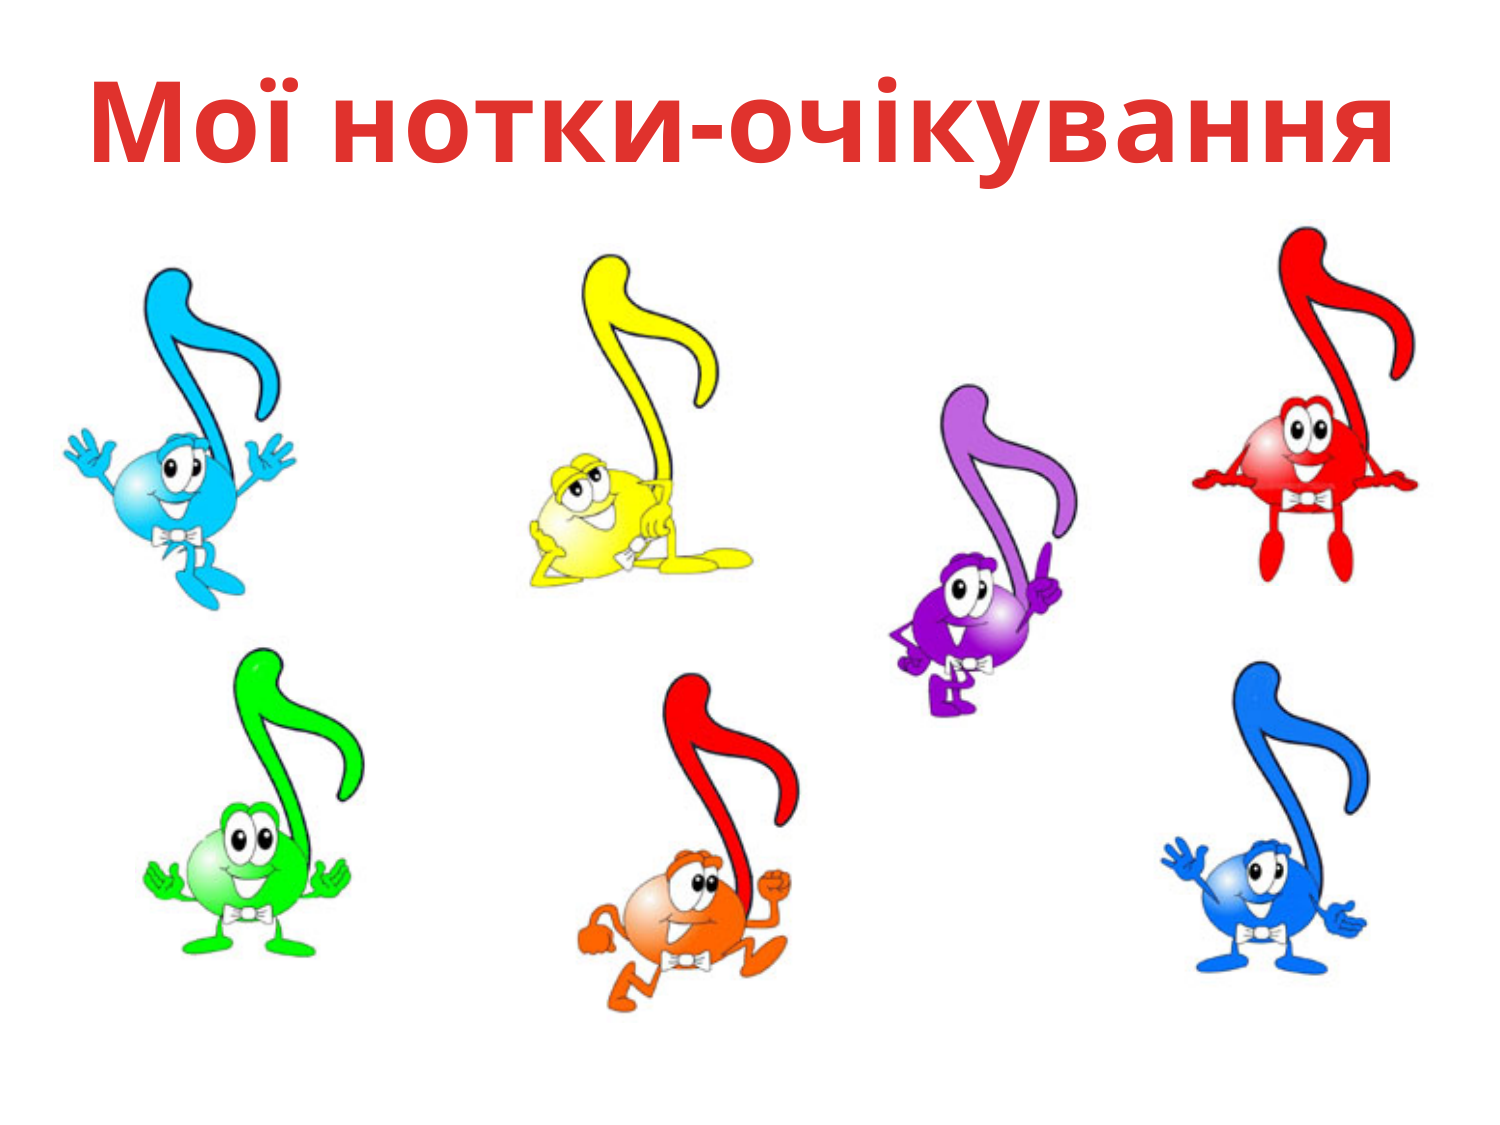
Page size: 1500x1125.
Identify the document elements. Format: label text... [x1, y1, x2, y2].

picture [844, 361, 1103, 728]
text_box Мої нотки-очікування [69, 42, 1417, 193]
picture [1139, 633, 1398, 999]
picture [52, 255, 394, 988]
picture [501, 243, 760, 610]
picture [1186, 219, 1445, 586]
picture [560, 656, 819, 1023]
